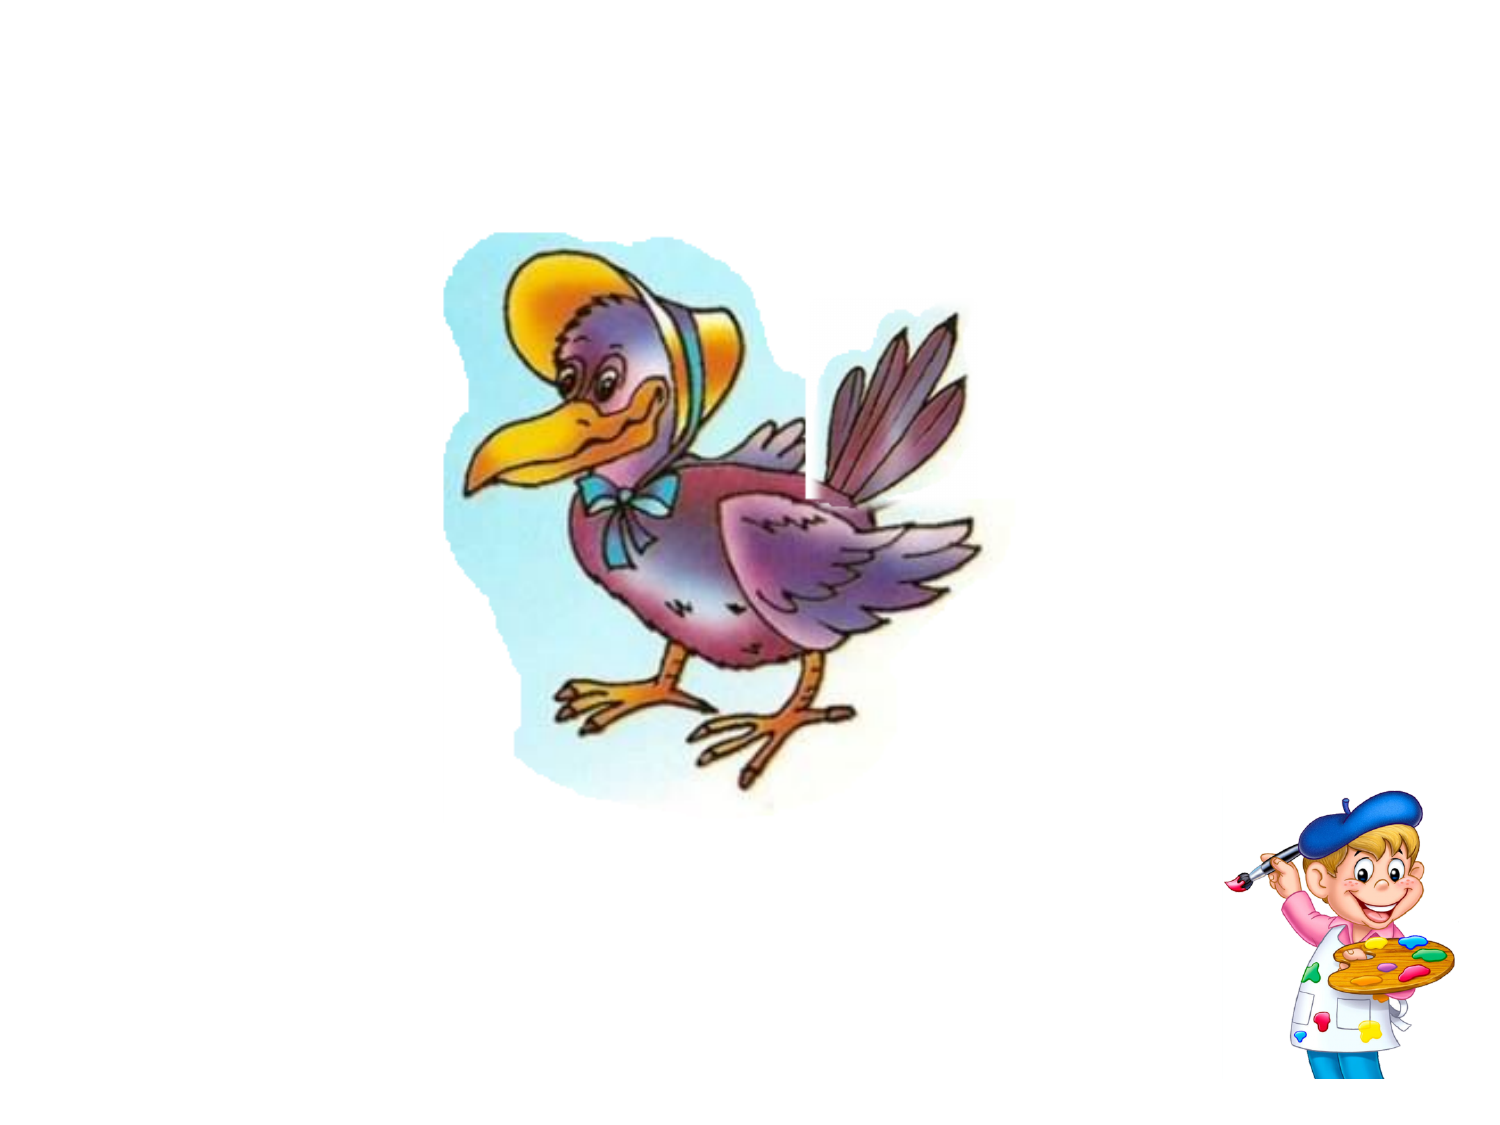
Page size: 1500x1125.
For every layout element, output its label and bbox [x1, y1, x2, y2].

picture [1222, 786, 1459, 1079]
picture [442, 231, 1020, 823]
